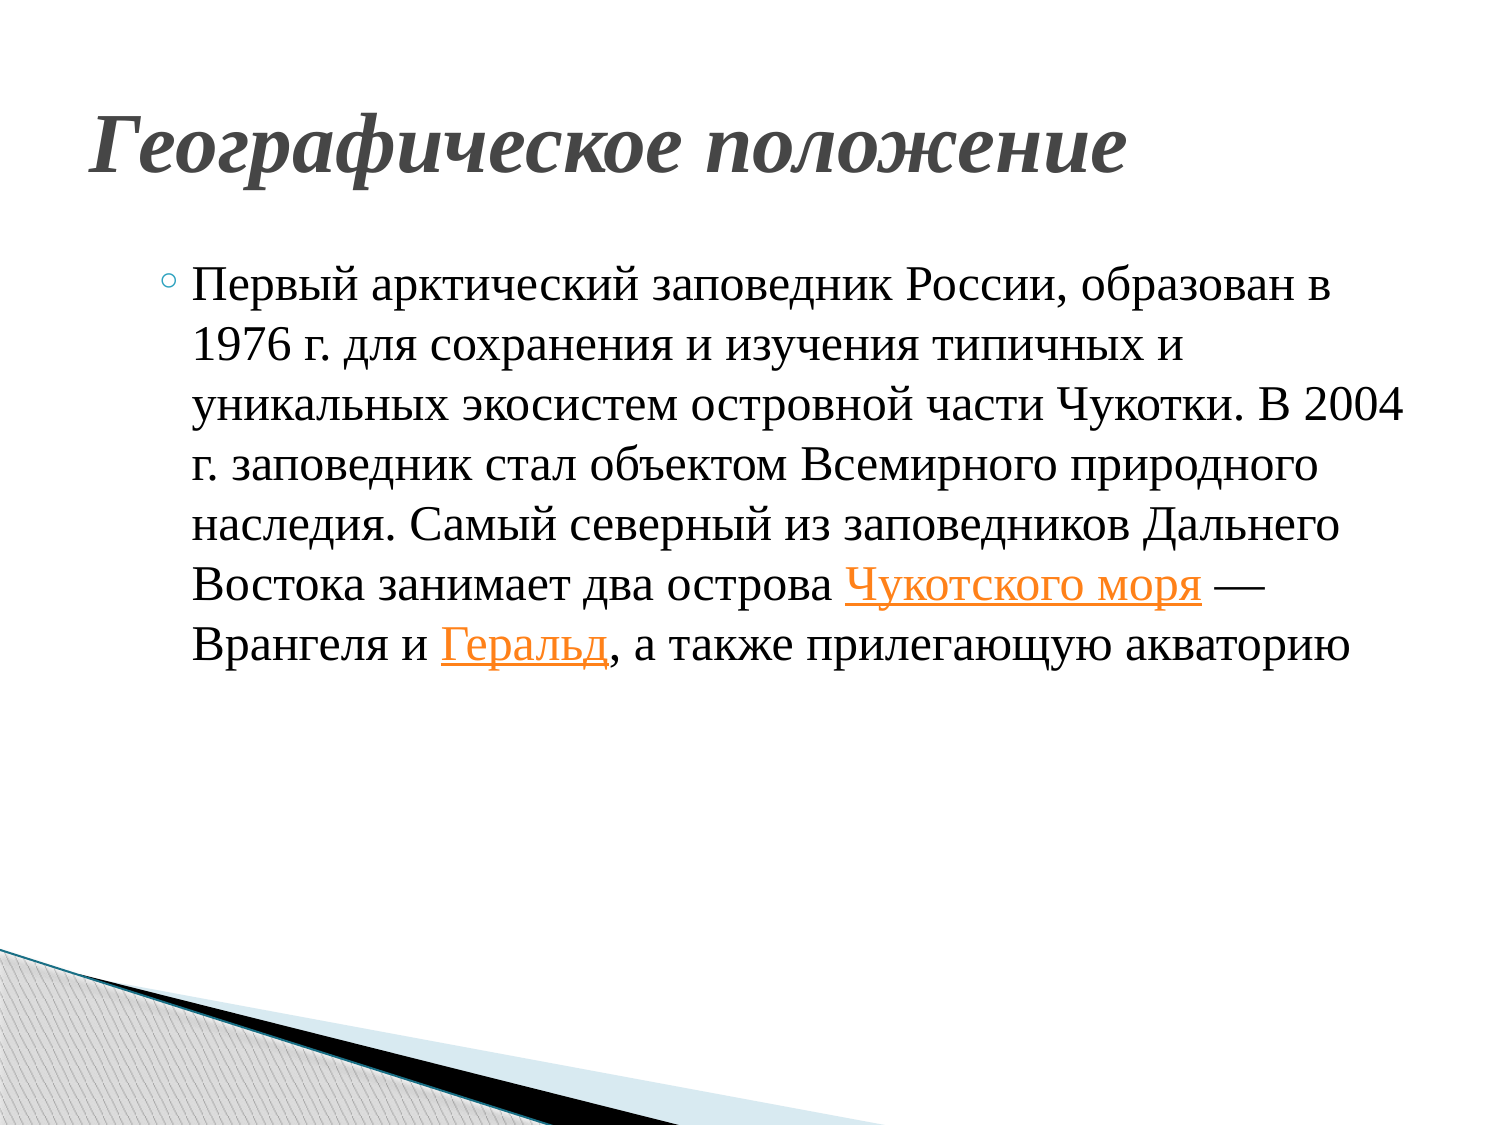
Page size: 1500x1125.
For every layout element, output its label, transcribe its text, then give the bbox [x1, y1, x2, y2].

title Географическое положение [75, 45, 1425, 233]
list Первый арктический заповедник России, образован в 1976 г. для сохранения и изучения типичных и уникальных экосистем островной части Чукотки. В 2004 г. заповедник стал объектом Всемирного природного наследия. Самый северный из заповедников Дальнего Востока занимает два острова Чукотского моря — Врангеля и Геральд, а также прилегающую акваторию [75, 243, 1425, 1071]
